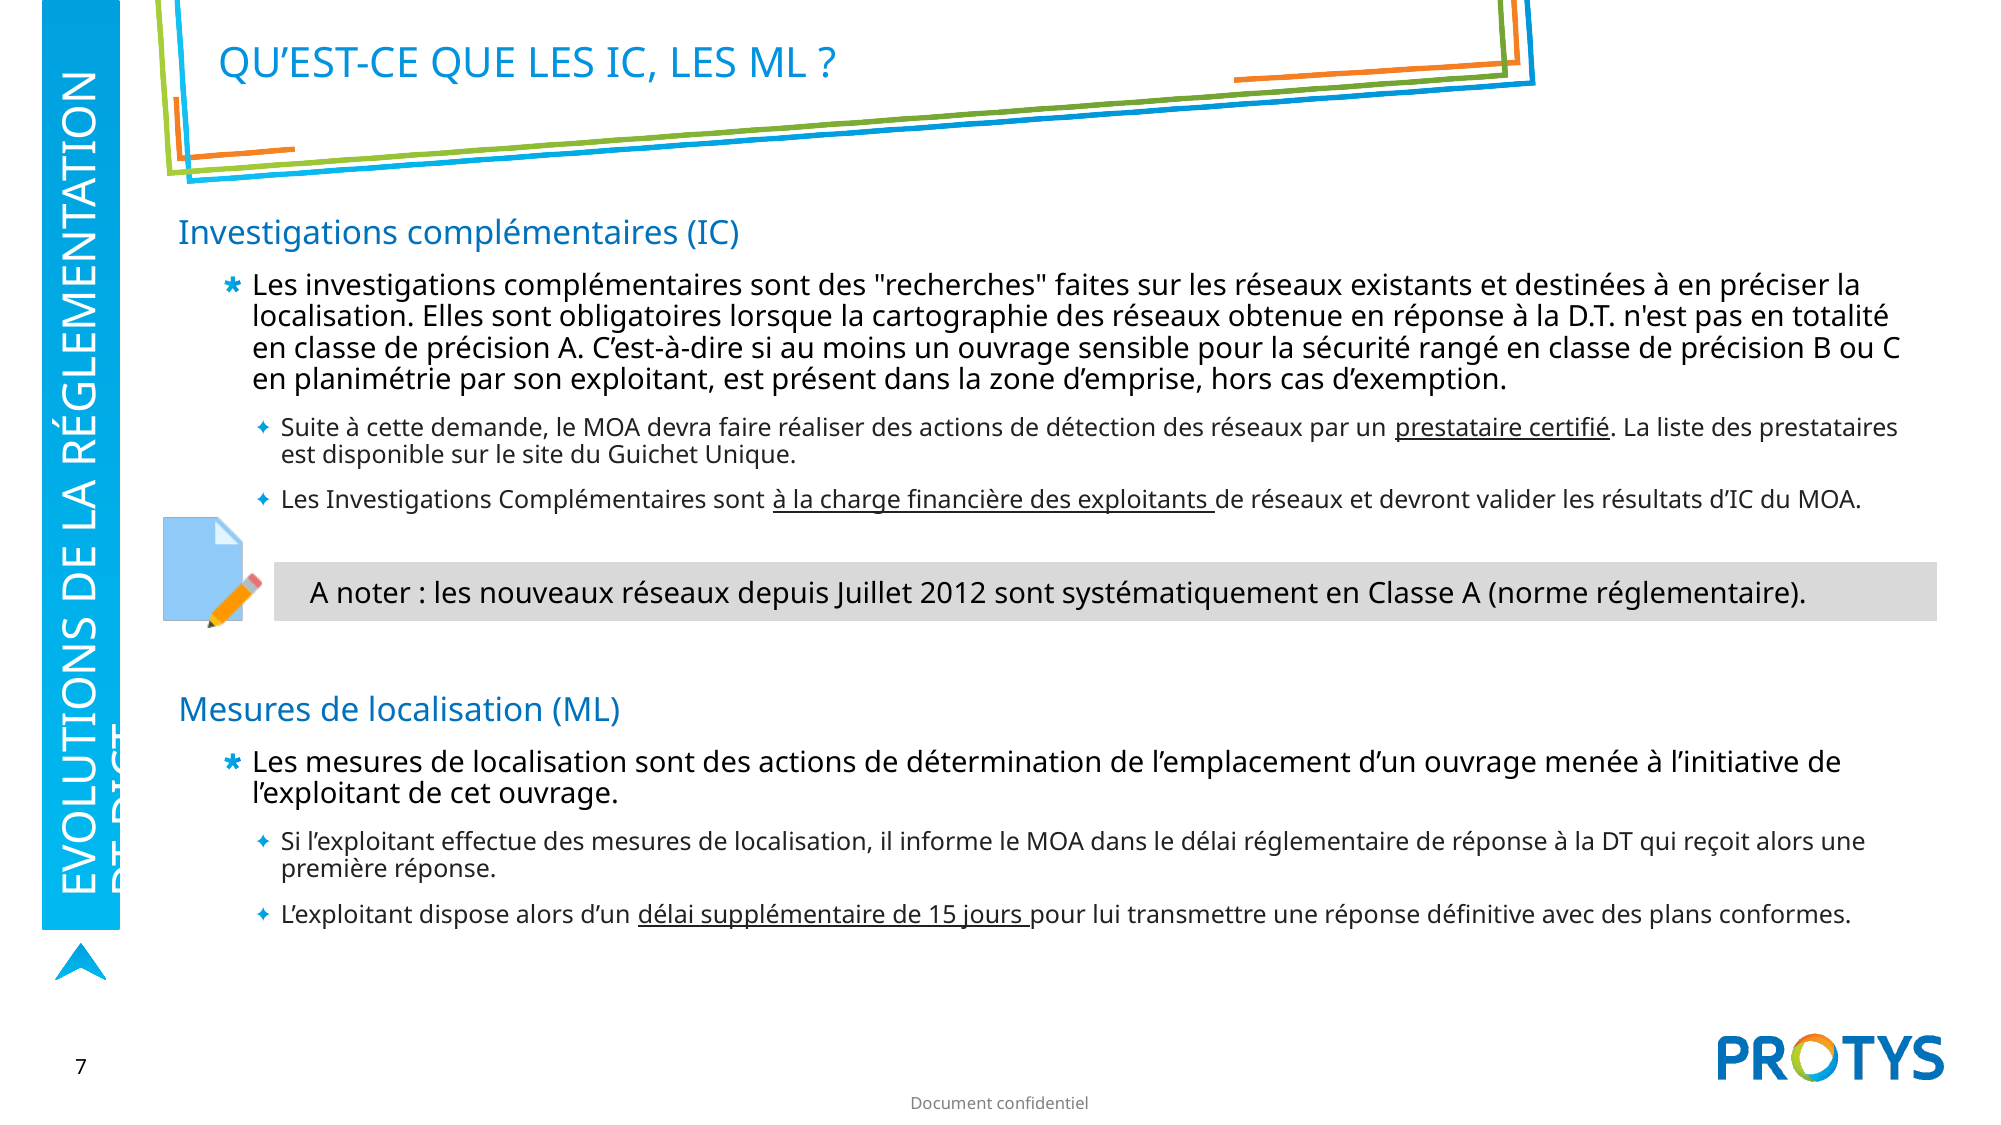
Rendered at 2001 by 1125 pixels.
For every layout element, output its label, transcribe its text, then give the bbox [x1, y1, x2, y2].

slide_number 7 [42, 1055, 120, 1078]
picture [113, 842, 119, 865]
picture [252, 903, 274, 925]
picture [222, 274, 243, 295]
picture [252, 416, 274, 438]
picture [1489, 0, 1529, 83]
picture [135, 0, 1553, 187]
picture [113, 725, 119, 748]
picture [113, 800, 119, 822]
title Qu’est-ce que les IC, les ML ? [218, 0, 1489, 129]
list Investigations complémentaires (IC) Les investigations complémentaires sont des "recherches" faites sur les réseaux existants et destinées à en préciser la localisation. Elles sont obligatoires lorsque la cartographie des réseaux obtenue en réponse à la D.T. n'est pas en totalité en classe de précision A. C’est-à-dire si au moins un ouvrage sensible pour la sécurité rangé en classe de précision B ou C en planimétrie par son exploitant, est présent dans la zone d’emprise, hors cas d’exemption. Suite à cette demande, le MOA devra faire réaliser des actions de détection des réseaux par un prestataire certifié. La liste des prestataires est disponible sur le site du Guichet Unique. Les Investigations Complémentaires sont à la charge financière des exploitants de réseaux et devront valider les résultats d’IC du MOA. Mesures de localisation (ML) Les mesures de localisation sont des actions de détermination de l’emplacement d’un ouvrage menée à l’initiative de l’exploitant de cet ouvrage. Si l’exploitant effectue des mesures de localisation, il informe le MOA dans le délai réglementaire de réponse à la DT qui reçoit alors une première réponse. L’exploitant dispose alors d’un délai supplémentaire de 15 jours pour lui transmettre une réponse définitive avec des plans conformes. [178, 215, 1904, 992]
picture [113, 781, 119, 791]
picture [113, 870, 119, 892]
picture [252, 830, 274, 852]
list EVOLUTIONS DE LA RÉGLEMENTATION DT-DICT [55, 3, 106, 898]
picture [222, 751, 243, 772]
picture [1715, 1032, 1945, 1083]
text_box A noter : les nouveaux réseaux depuis Juillet 2012 sont systématiquement en Classe A (norme réglementaire). [274, 562, 1937, 621]
picture [144, 488, 274, 628]
picture [112, 752, 119, 772]
